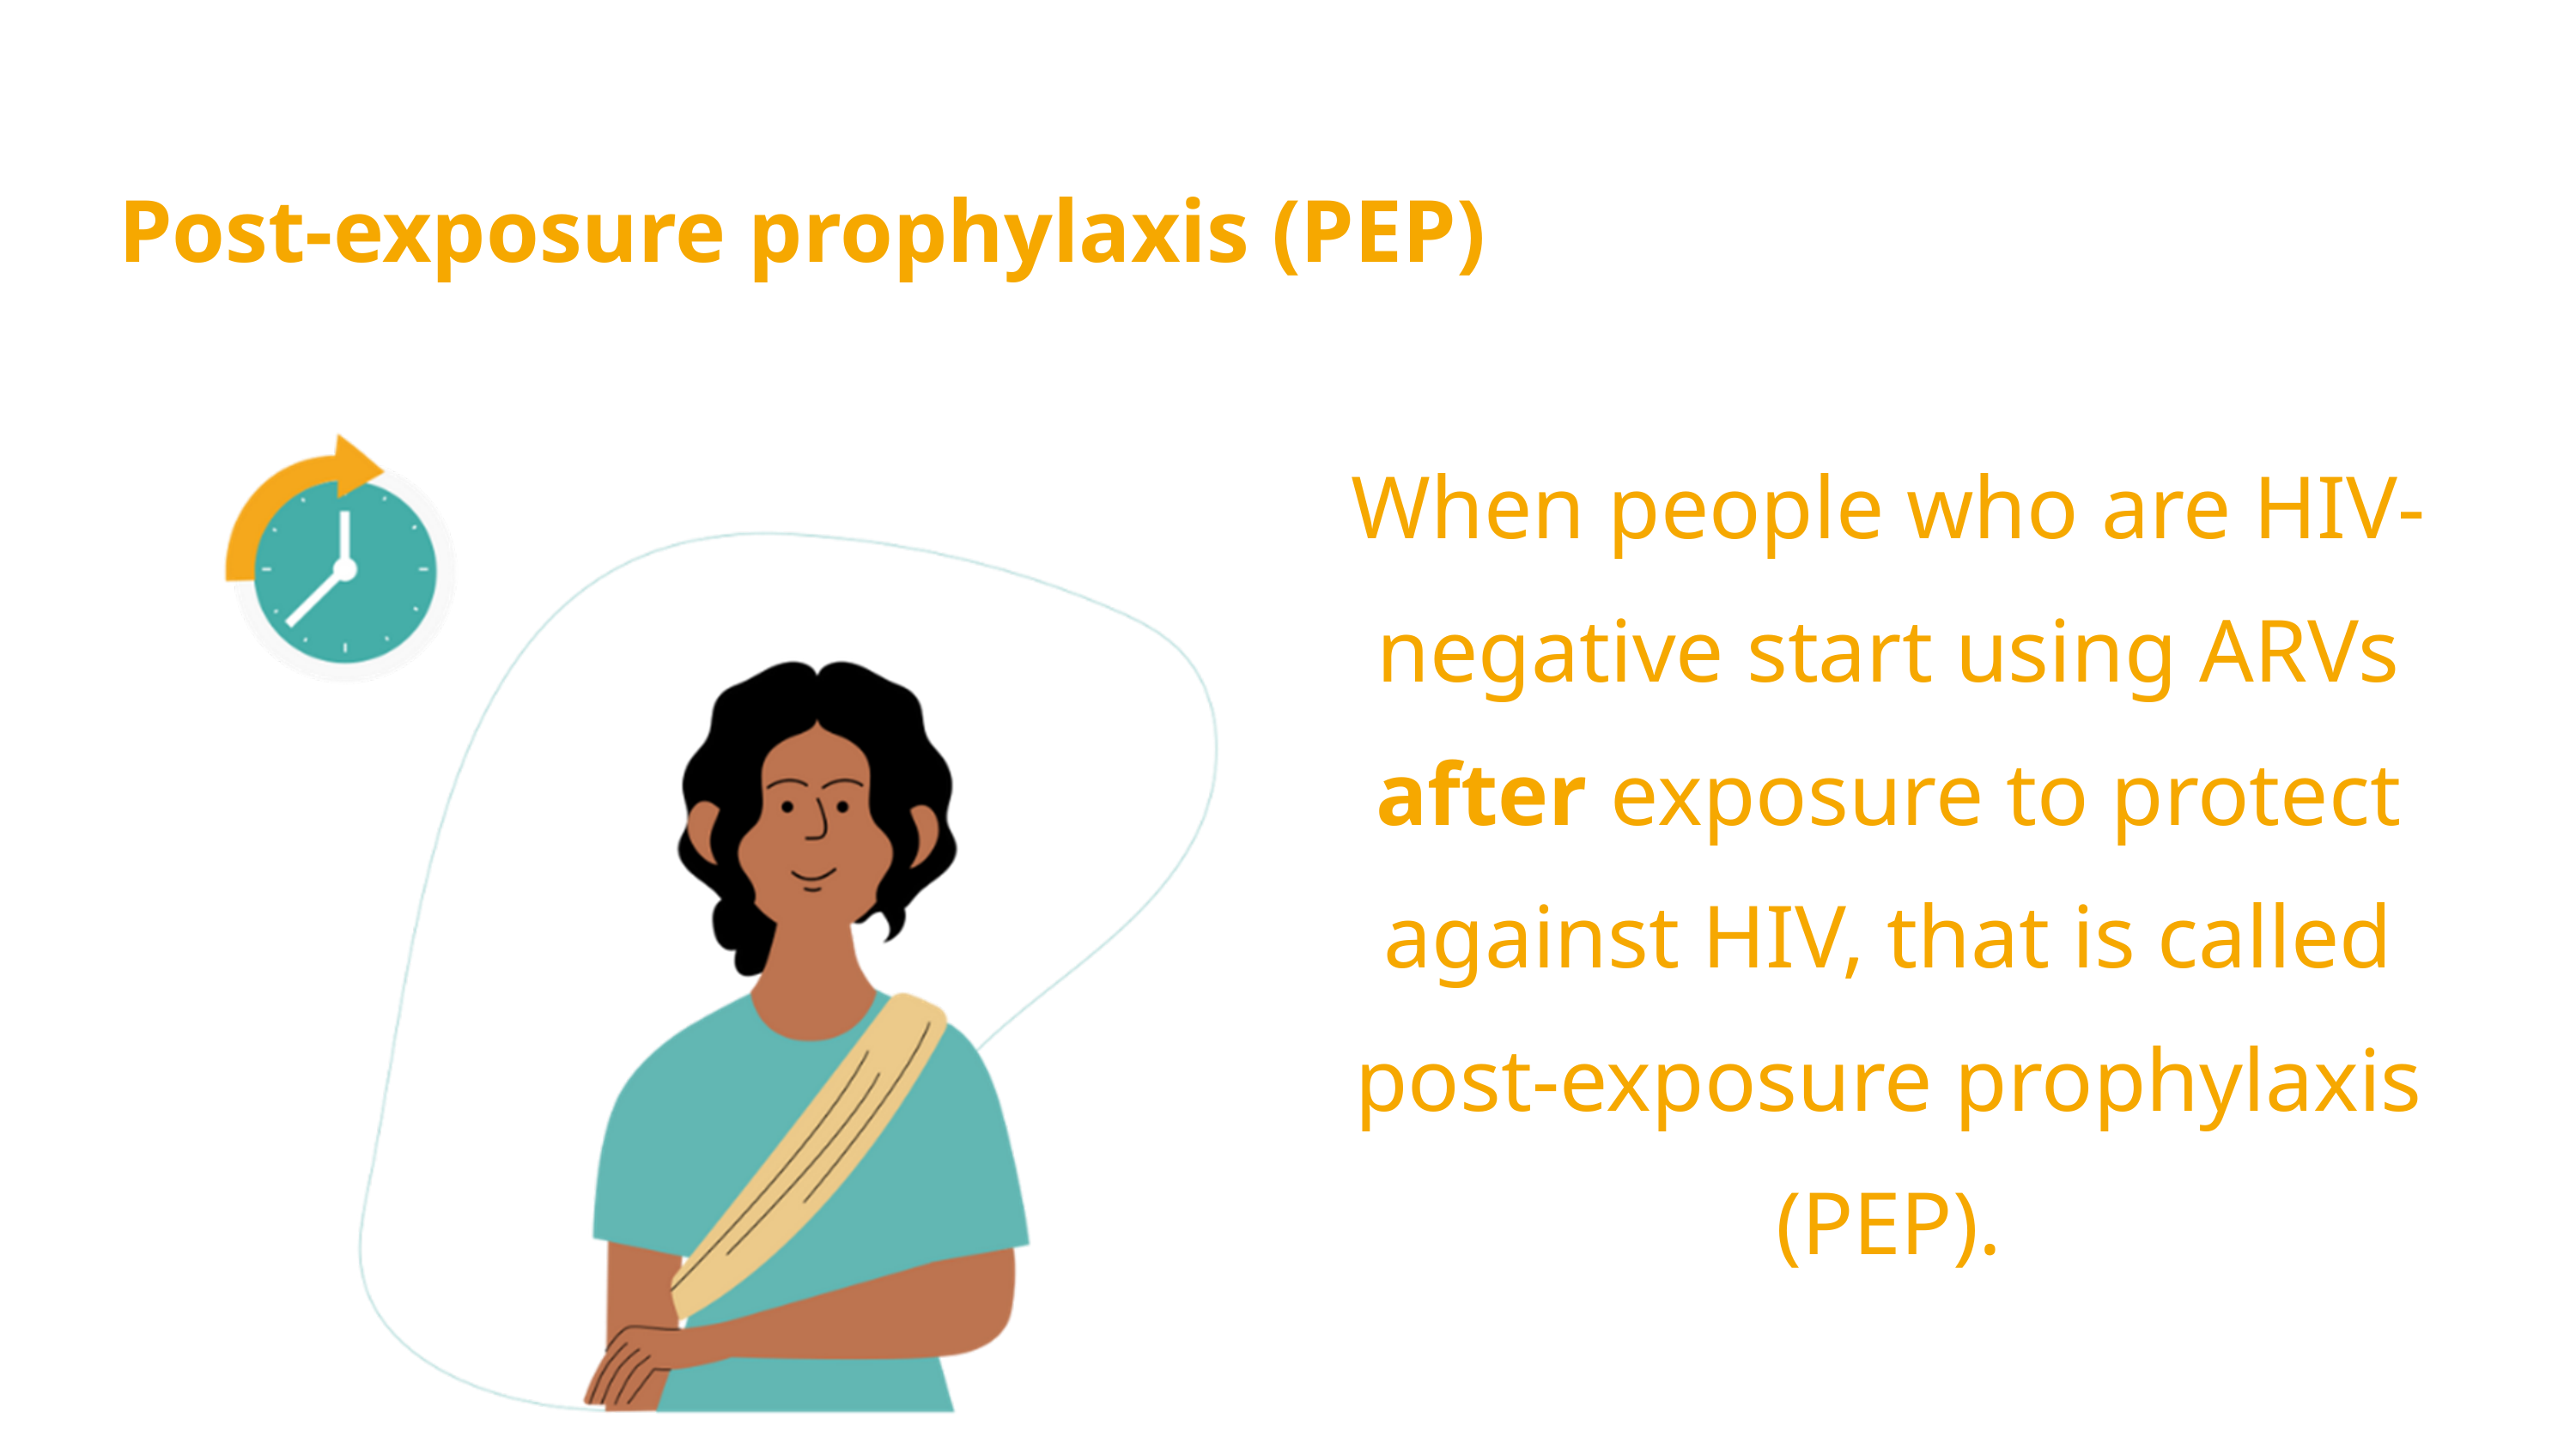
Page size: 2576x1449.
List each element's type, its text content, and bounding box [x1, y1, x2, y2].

text_box Post-exposure prophylaxis (PEP) [118, 136, 2302, 280]
text_box [0, 253, 1289, 1449]
text_box When people who are HIV-negative start using ARVs after exposure to protect against HIV, that is called post-exposure prophylaxis (PEP). [1289, 413, 2490, 1272]
